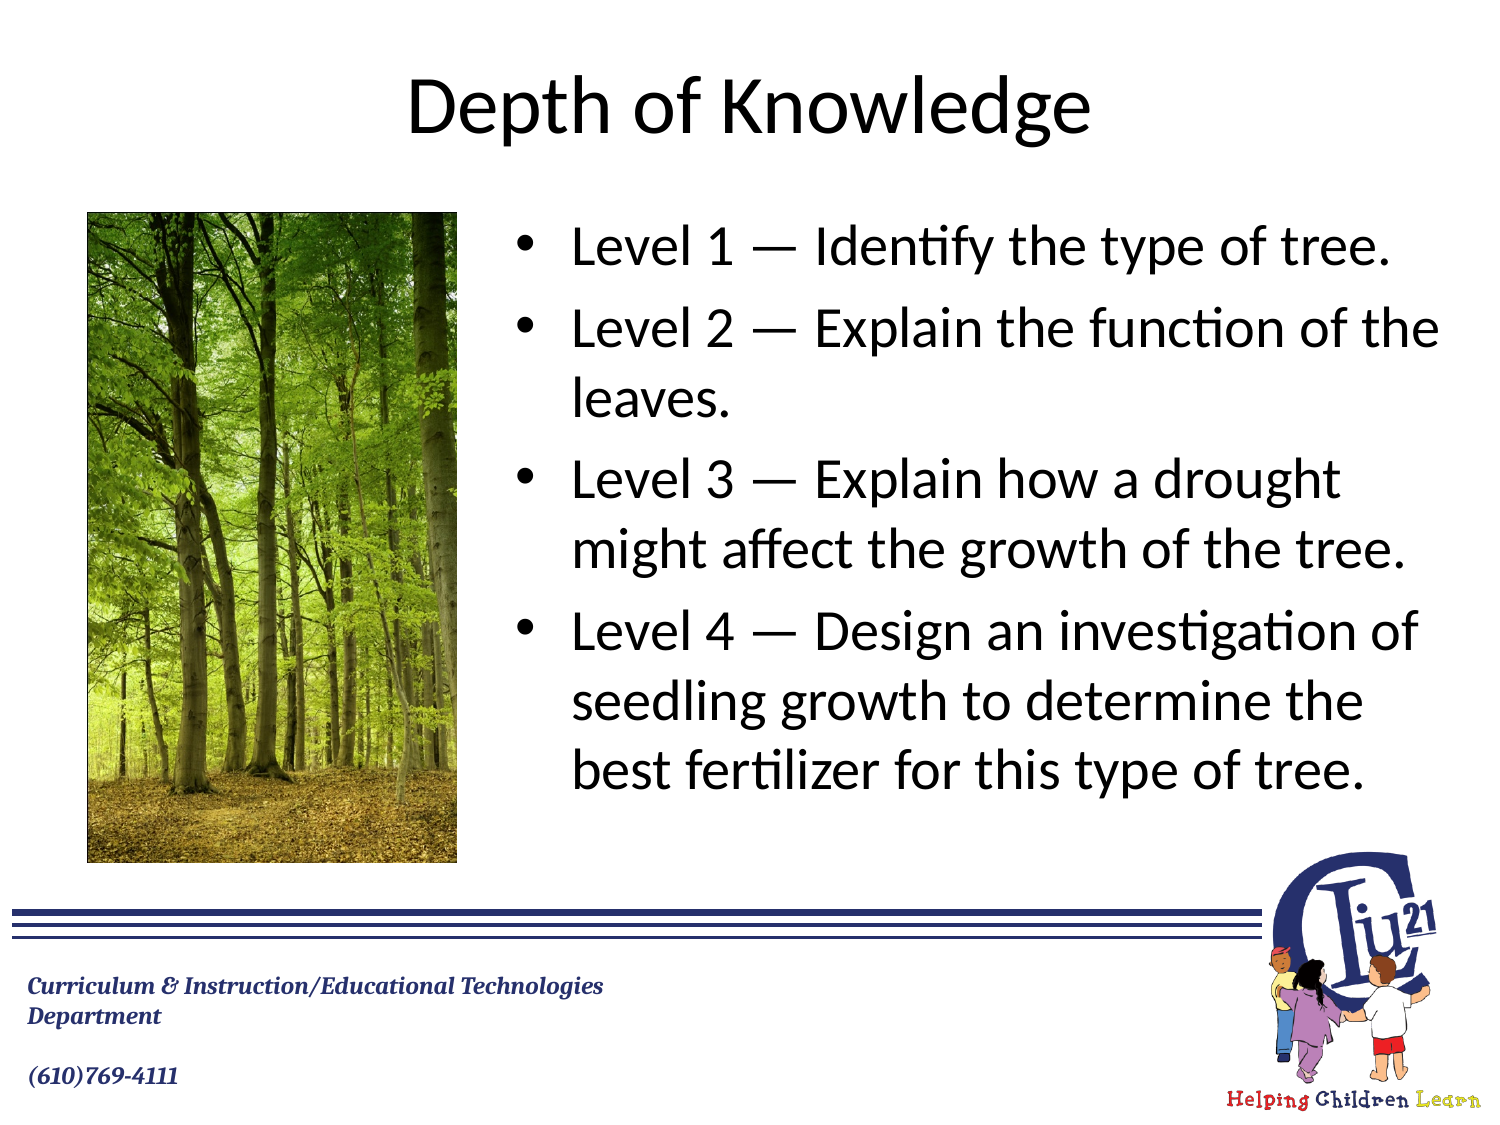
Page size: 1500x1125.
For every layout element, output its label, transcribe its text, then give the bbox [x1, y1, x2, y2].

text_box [12, 837, 1500, 1121]
picture [87, 212, 457, 837]
list Level 1 — Identify the type of tree. Level 2 — Explain the function of the leaves. Level 3 — Explain how a drought might affect the growth of the tree. Level 4 — Design an investigation of seedling growth to determine the best fertilizer for this type of tree. [500, 200, 1463, 835]
title Depth of Knowledge [112, 24, 1388, 175]
